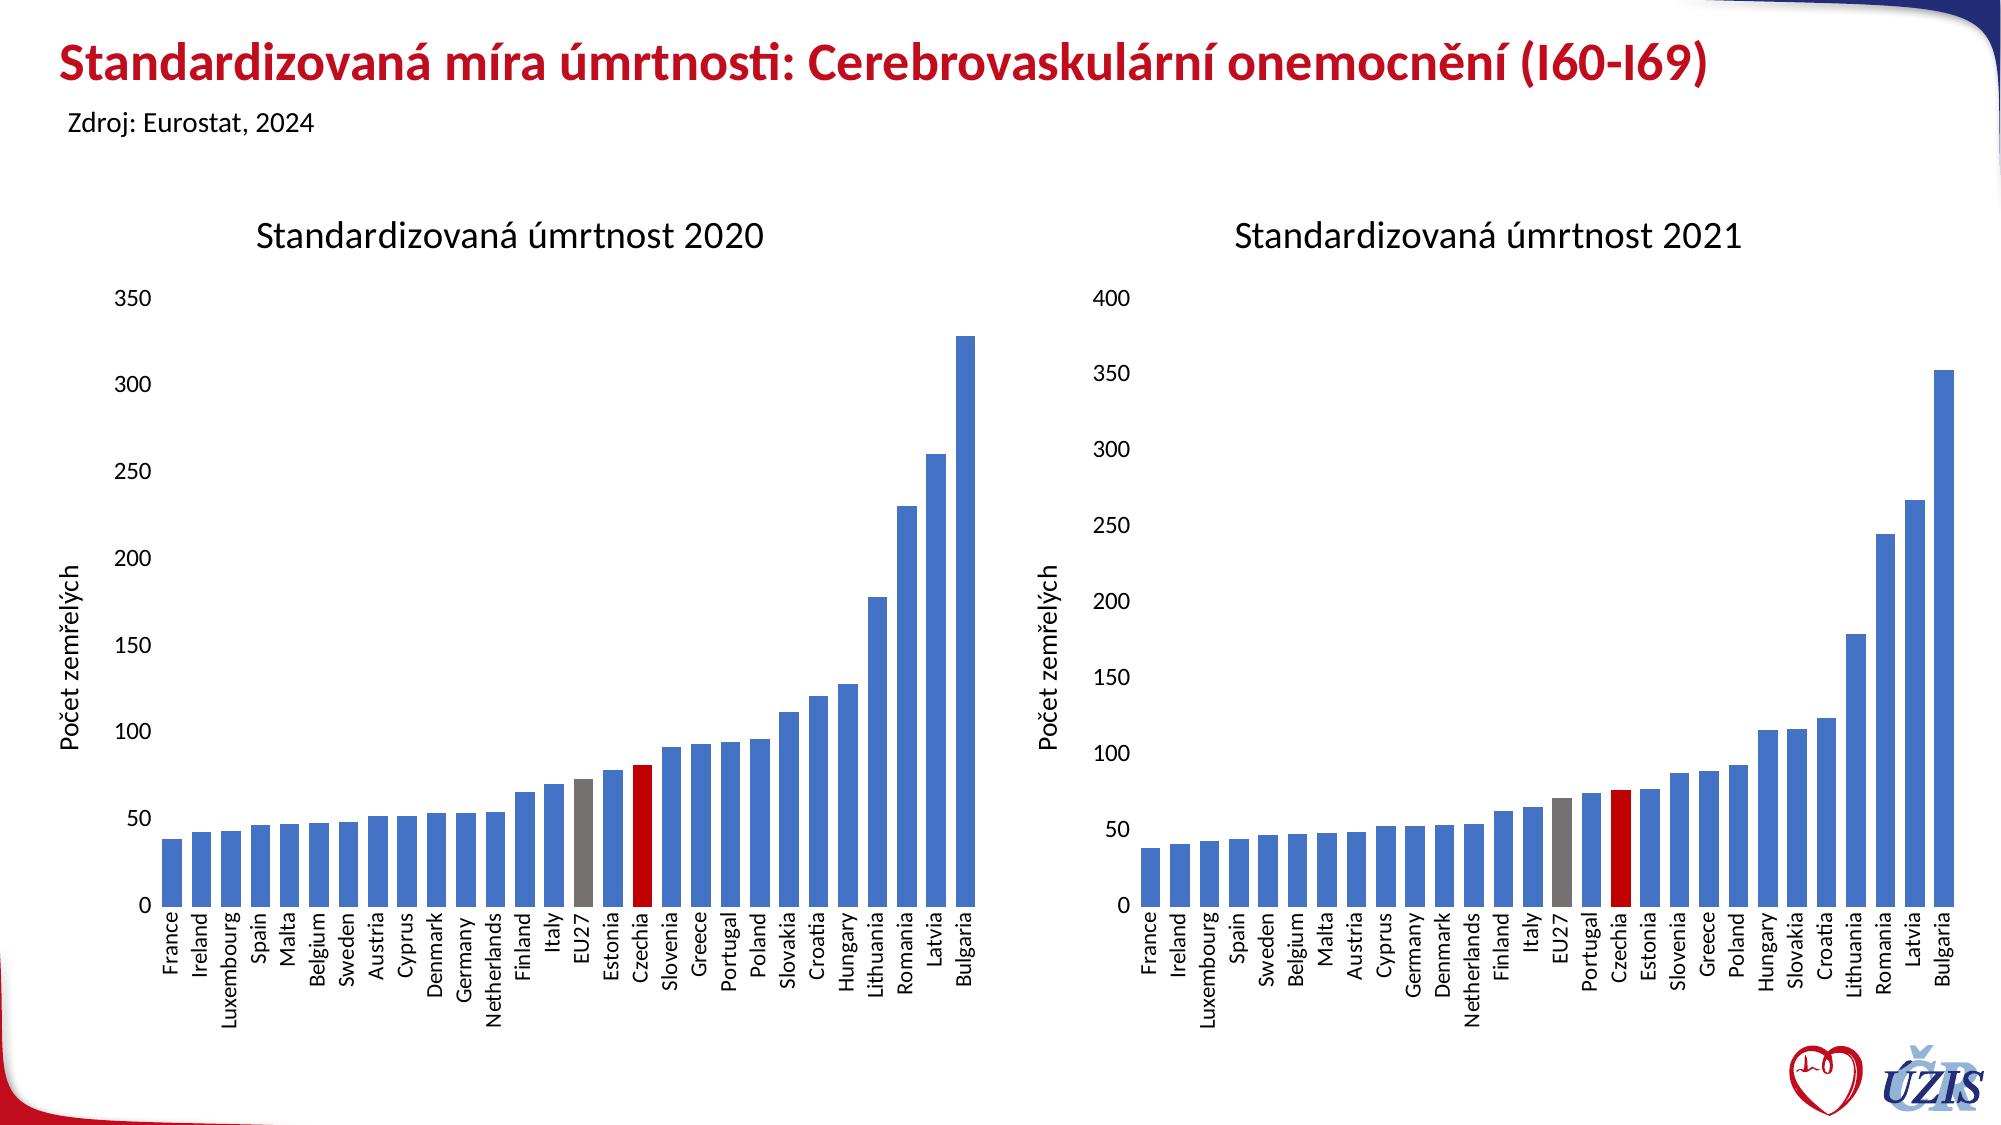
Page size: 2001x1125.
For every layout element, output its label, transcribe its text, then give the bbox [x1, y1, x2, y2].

chart [21, 182, 1979, 1048]
title Standardizovaná míra úmrtnosti: Cerebrovaskulární onemocnění (I60-I69) [44, 26, 1947, 113]
text_box Zdroj: Eurostat, 2024 [53, 96, 1161, 147]
